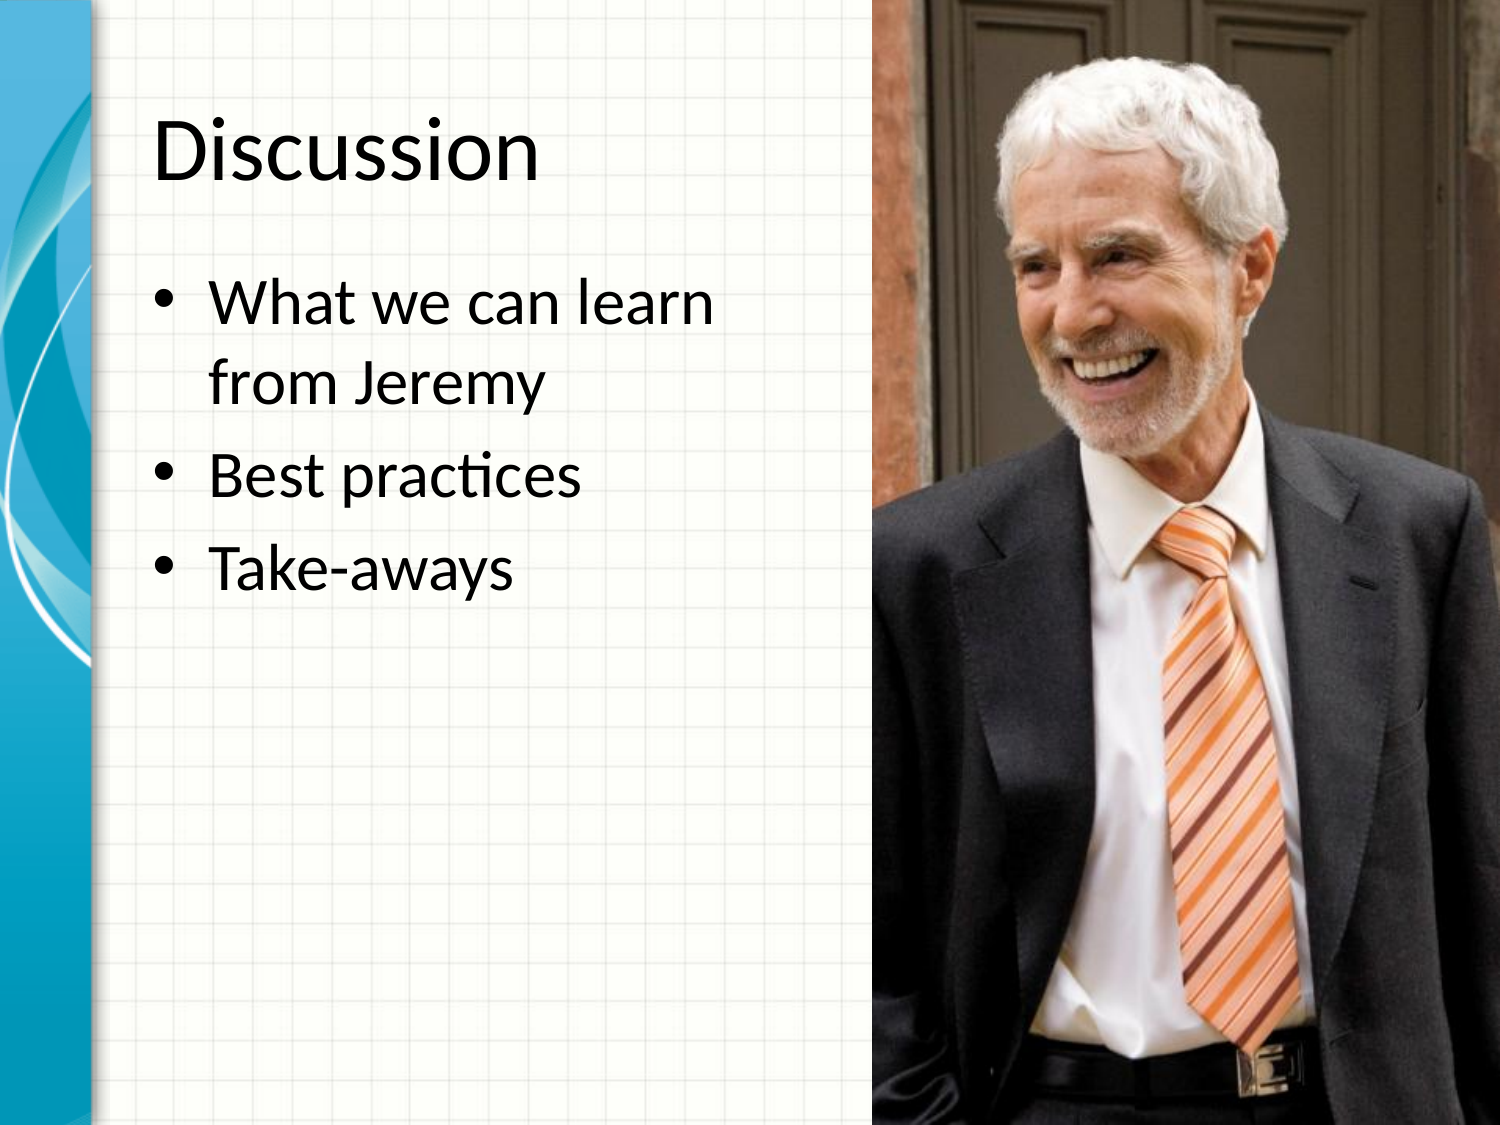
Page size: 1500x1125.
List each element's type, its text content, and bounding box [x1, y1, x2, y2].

picture [0, 0, 1500, 1125]
list What we can learn from Jeremy Best practices Take-aways [137, 249, 825, 955]
title Discussion [137, 50, 838, 238]
